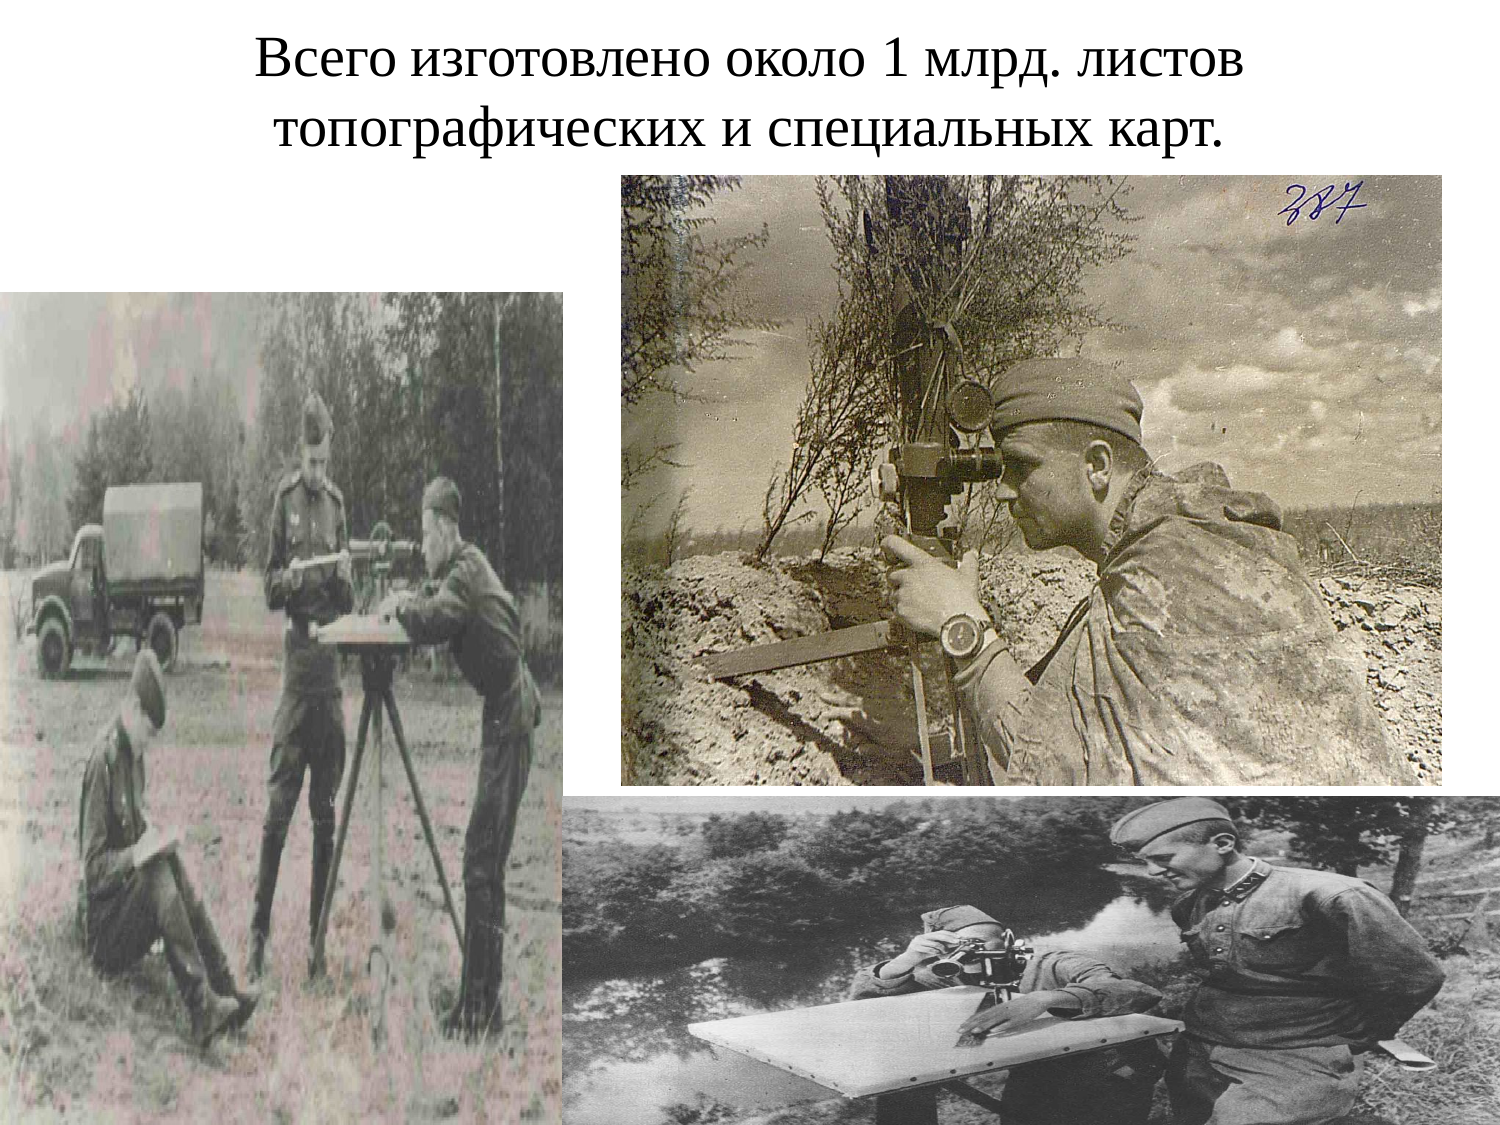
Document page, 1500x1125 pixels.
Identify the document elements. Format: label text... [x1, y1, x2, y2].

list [0, 292, 563, 1125]
picture [562, 796, 1500, 1125]
title Всего изготовлено около 1 млрд. листов топографических и специальных карт. [75, 0, 1425, 176]
picture [620, 175, 1442, 786]
